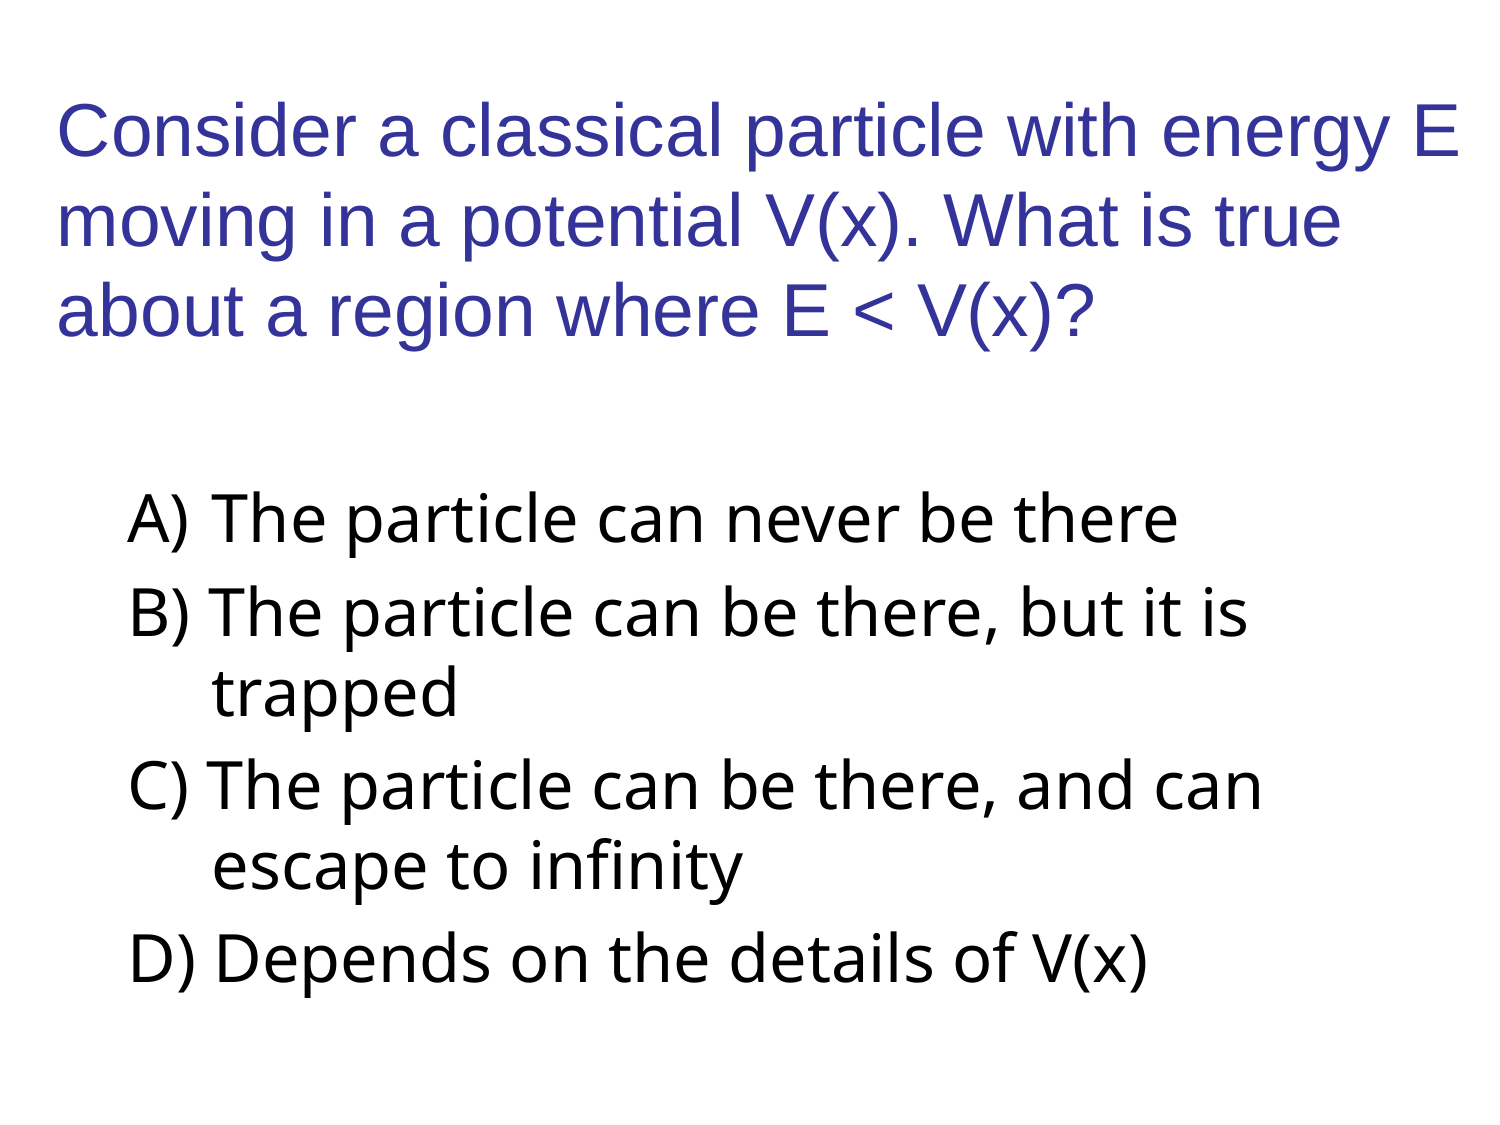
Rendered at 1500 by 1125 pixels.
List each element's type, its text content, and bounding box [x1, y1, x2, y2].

title Consider a classical particle with energy E moving in a potential V(x). What is true about a region where E < V(x)? [41, 91, 1500, 341]
list The particle can never be there B) The particle can be there, but it is trapped C) The particle can be there, and can escape to infinity D) Depends on the details of V(x) [112, 468, 1388, 1044]
